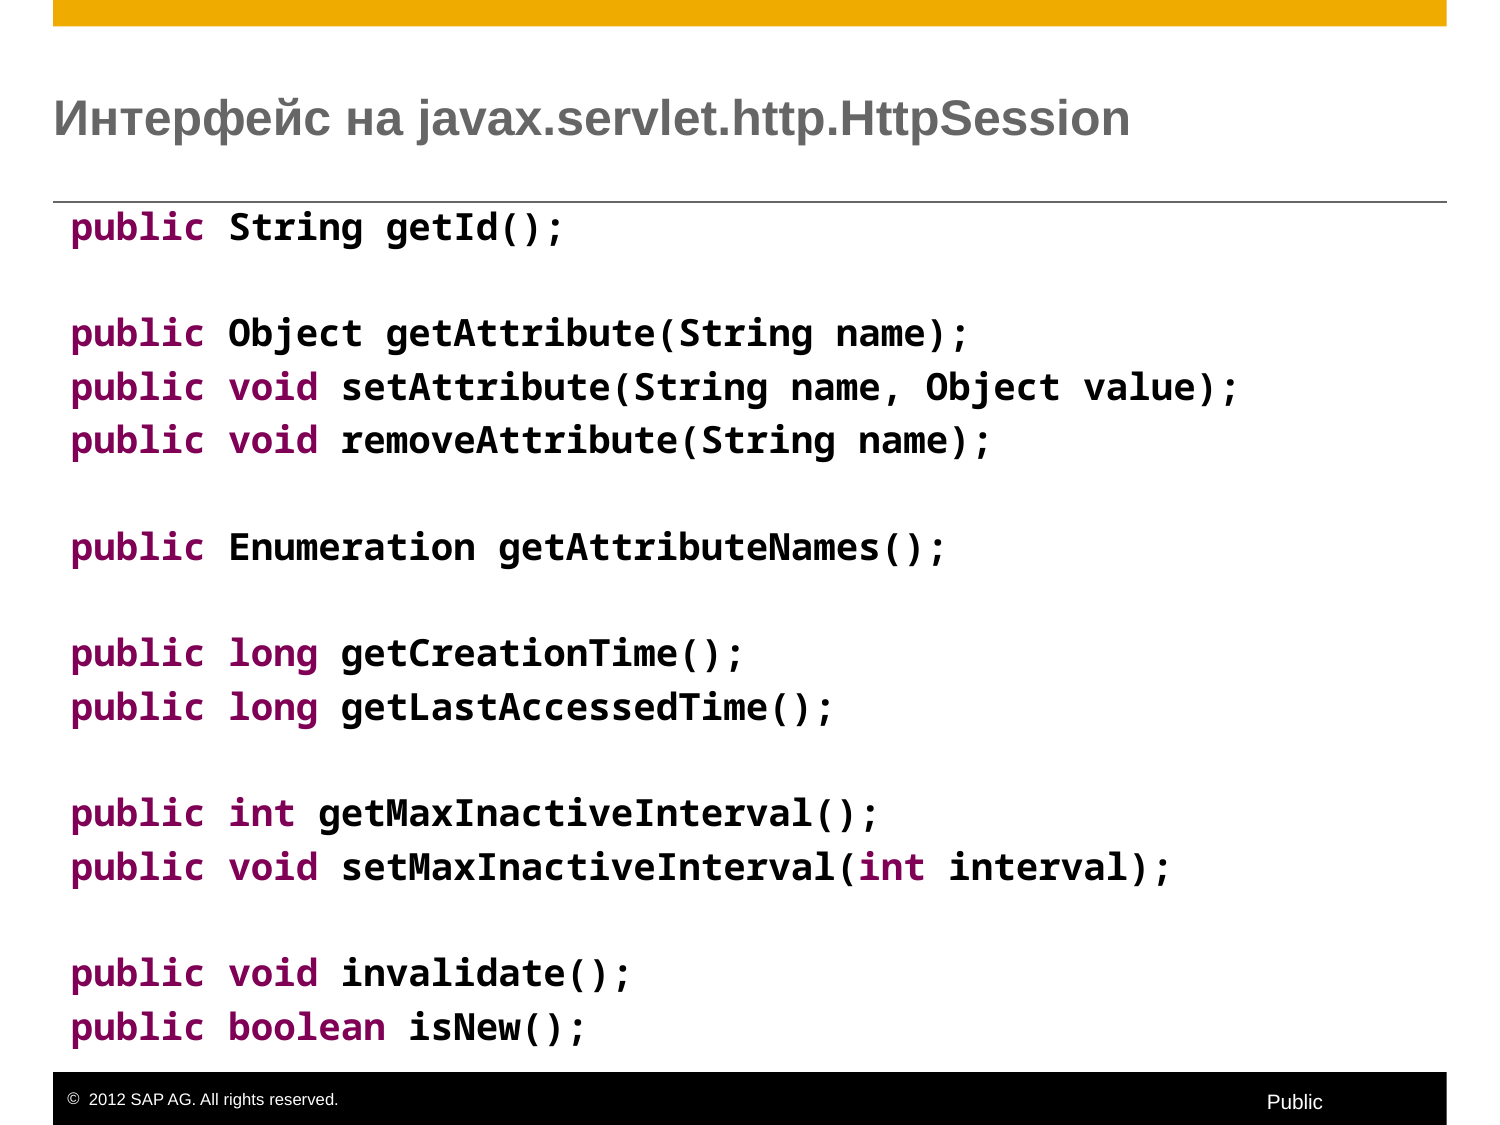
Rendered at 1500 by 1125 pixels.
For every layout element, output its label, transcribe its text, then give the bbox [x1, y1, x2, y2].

title Интерфейс на javax.servlet.http.HttpSession [53, 53, 1447, 178]
list public String getId(); public Object getAttribute(String name); public void setAttribute(String name, Object value); public void removeAttribute(String name); public Enumeration getAttributeNames(); public long getCreationTime(); public long getLastAccessedTime(); public int getMaxInactiveInterval(); public void setMaxInactiveInterval(int interval); public void invalidate(); public boolean isNew(); [56, 202, 1450, 1063]
